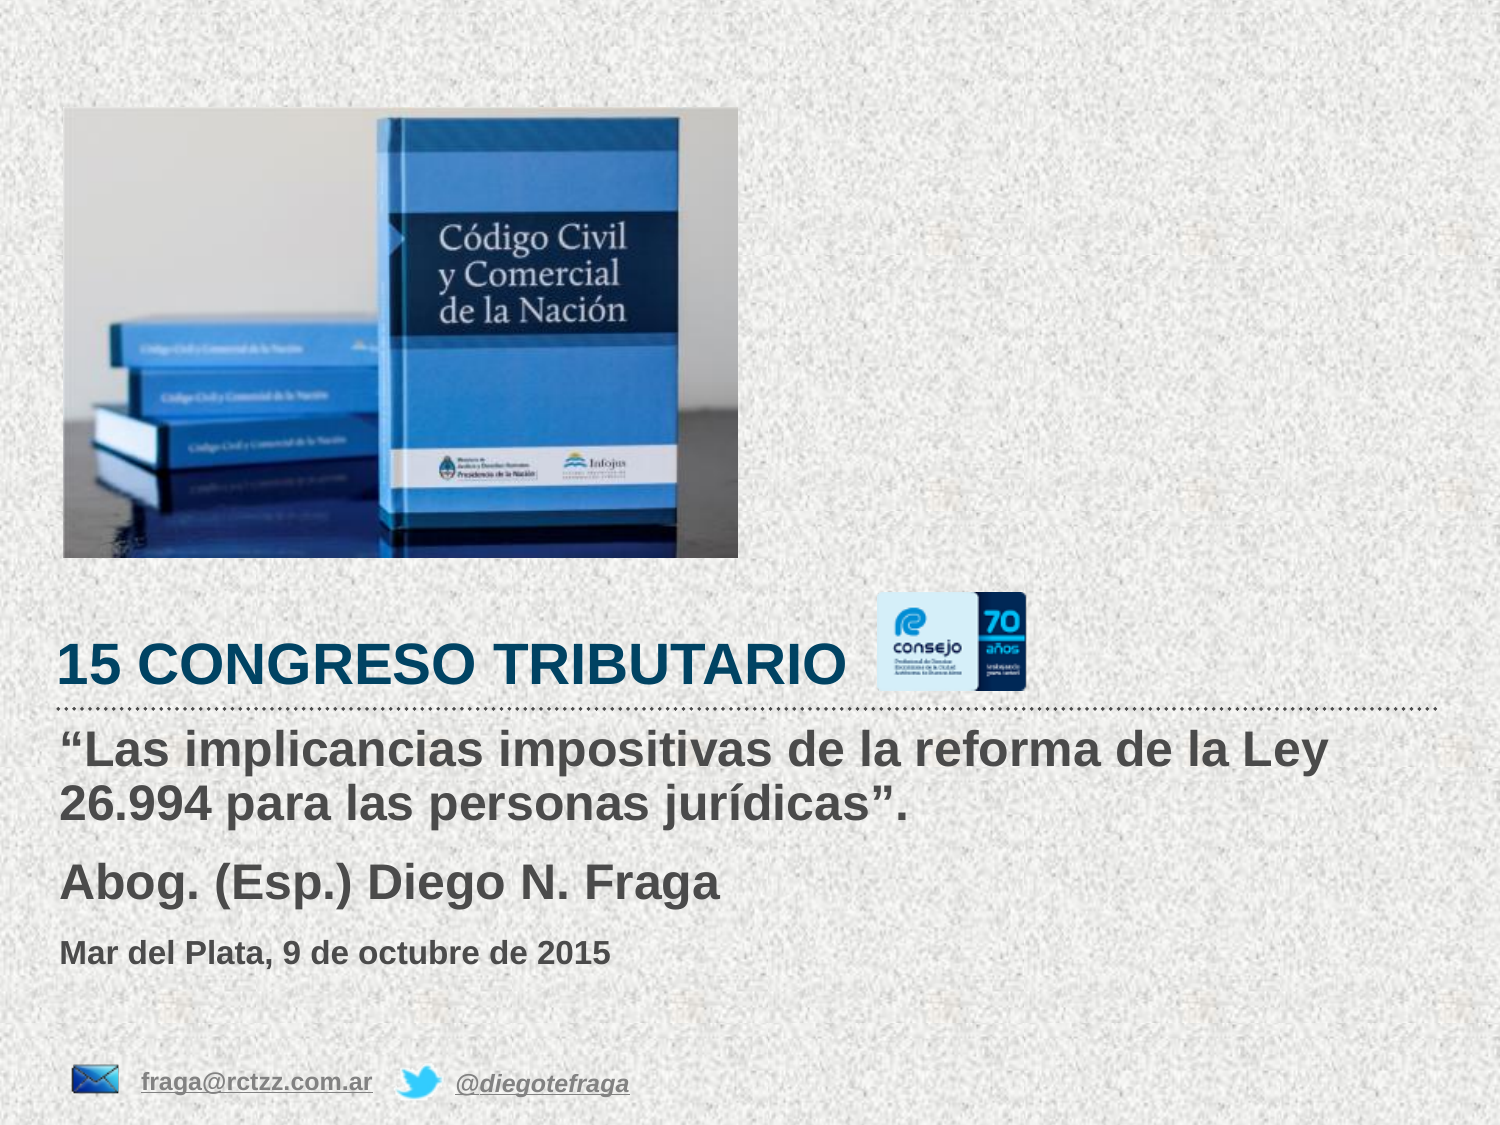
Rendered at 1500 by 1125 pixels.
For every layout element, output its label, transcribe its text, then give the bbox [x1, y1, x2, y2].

picture [0, 0, 1500, 1125]
title 15 CONGRESO TRIBUTARIO [56, 566, 1444, 698]
text_box fraga@rctzz.com.ar [130, 1057, 381, 1103]
text_box @diegotefraga [457, 1060, 670, 1105]
subtitle “Las implicancias impositivas de la reforma de la Ley 26.994 para las personas jurídicas”. Abog. (Esp.) Diego N. Fraga Mar del Plata, 9 de octubre de 2015 [59, 723, 1435, 1026]
